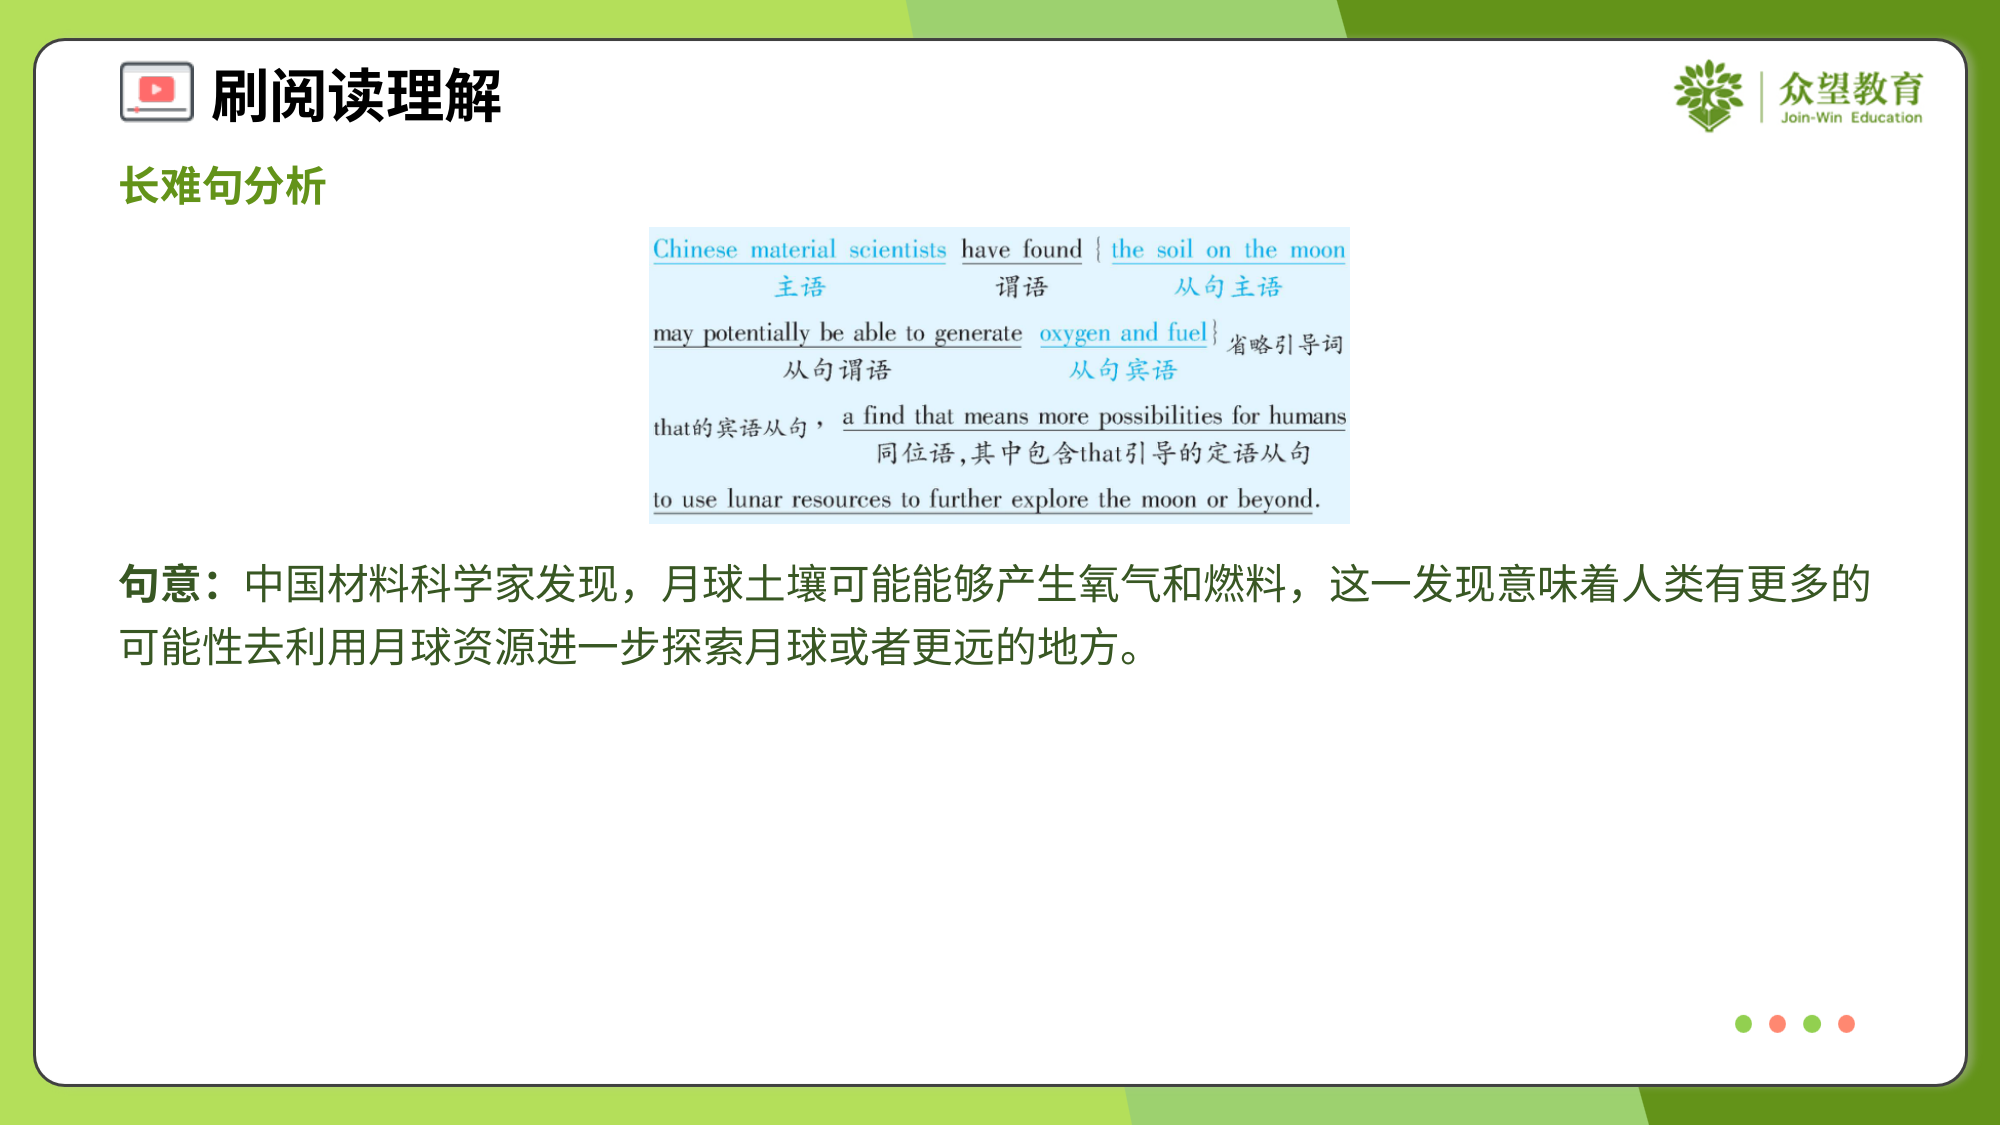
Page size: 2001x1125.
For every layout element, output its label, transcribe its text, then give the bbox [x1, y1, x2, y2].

picture [0, 0, 2000, 1125]
text_box 长难句分析 [118, 147, 1883, 206]
text_box 句意：中国材料科学家发现，月球土壤可能能够产生氧气和燃料，这一发现意味着人类有更多的可能性去利用月球资源进一步探索月球或者更远的地方。 [118, 545, 1883, 666]
